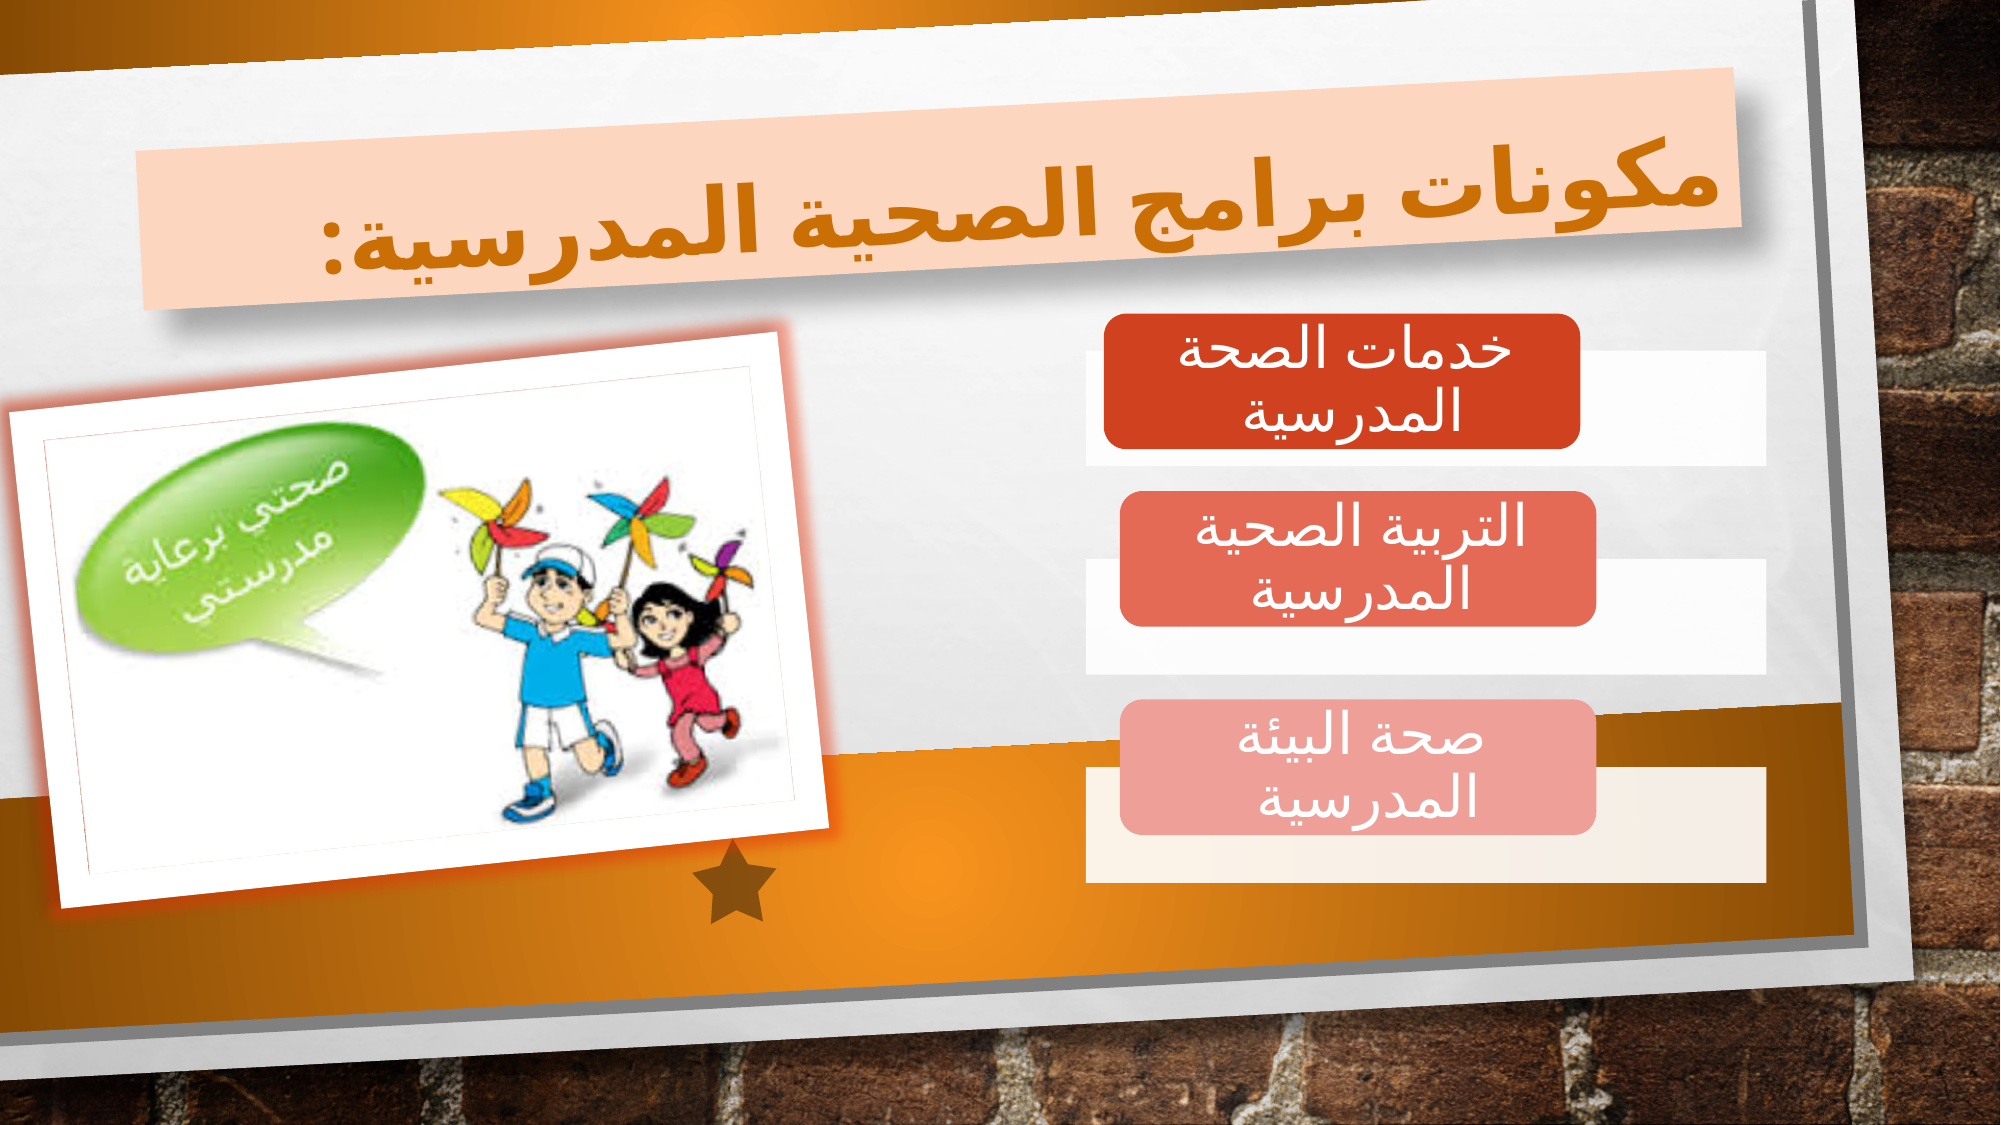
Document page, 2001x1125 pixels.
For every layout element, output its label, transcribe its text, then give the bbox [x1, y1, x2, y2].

title مكونات برامج الصحية المدرسية: [134, 66, 1743, 312]
picture [45, 367, 794, 874]
picture [0, 0, 2000, 1125]
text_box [1085, 275, 1767, 891]
